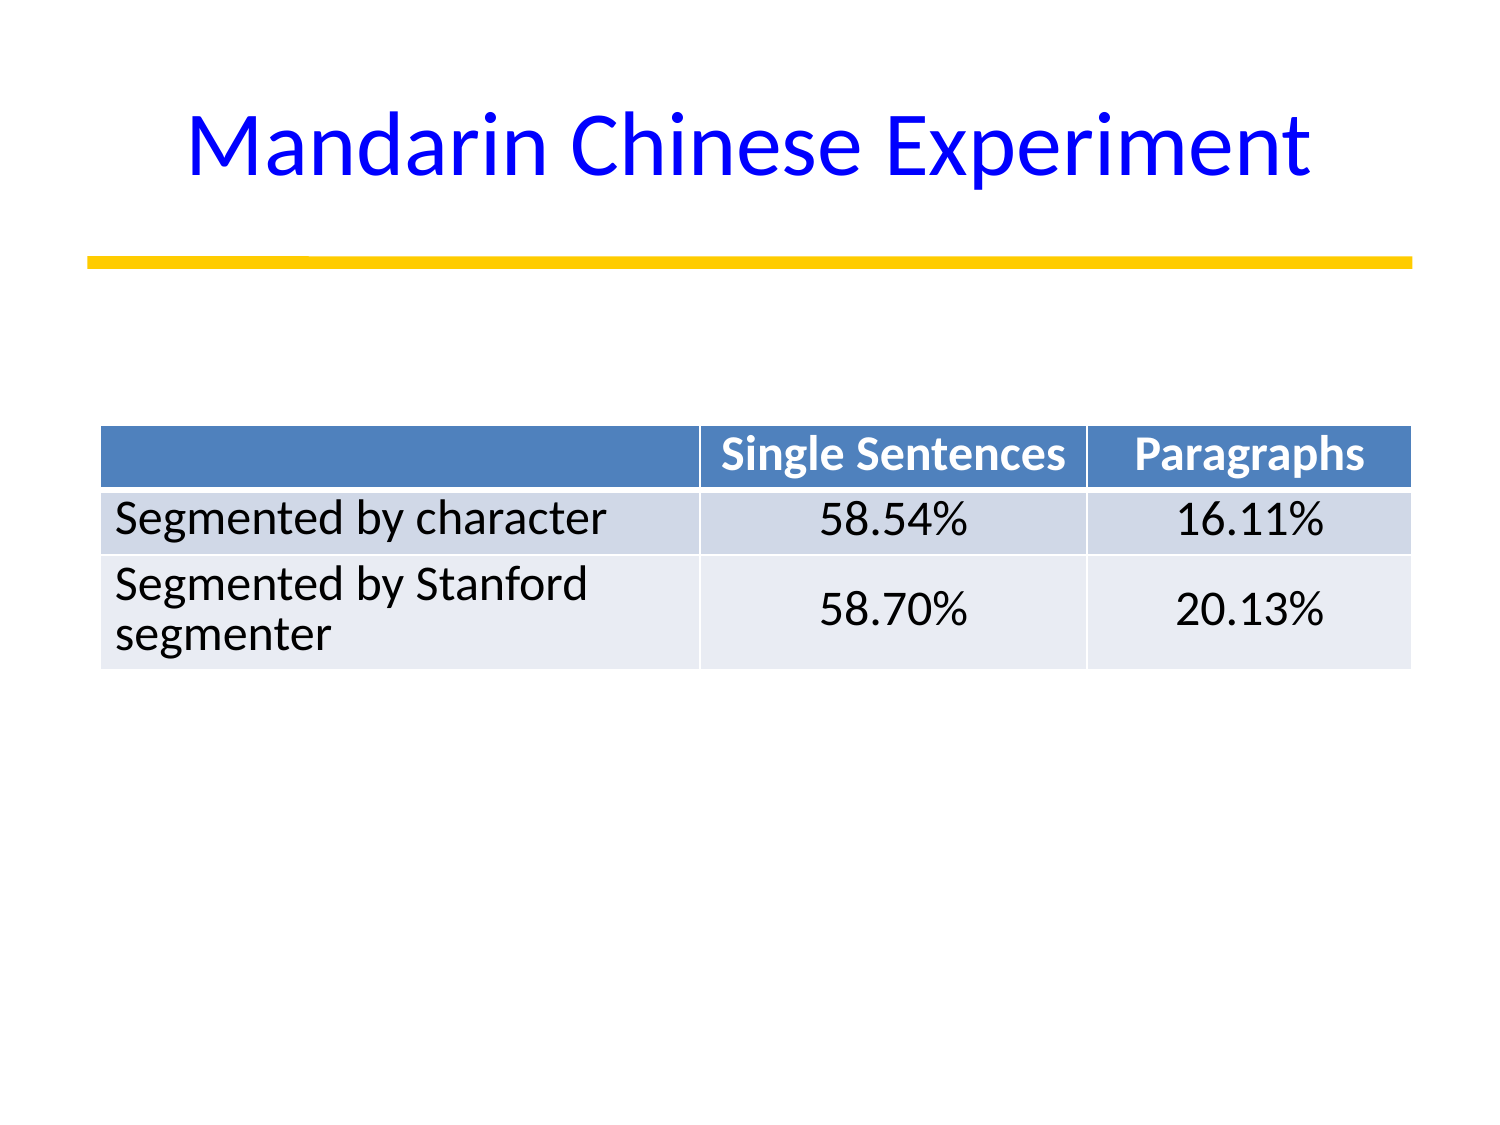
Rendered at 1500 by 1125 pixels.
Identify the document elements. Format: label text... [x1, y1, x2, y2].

table_cell 16.11% [1088, 493, 1411, 554]
table_cell Segmented by character [101, 493, 699, 554]
table_cell Segmented by Stanford segmenter [101, 556, 699, 669]
table_cell 58.70% [701, 556, 1086, 669]
table_header Paragraphs [1088, 426, 1411, 487]
title Mandarin Chinese Experiment [75, 45, 1425, 233]
table_cell 20.13% [1088, 556, 1411, 669]
table_cell 58.54% [701, 493, 1086, 554]
table_header Single Sentences [701, 426, 1086, 487]
table_header [101, 426, 699, 487]
